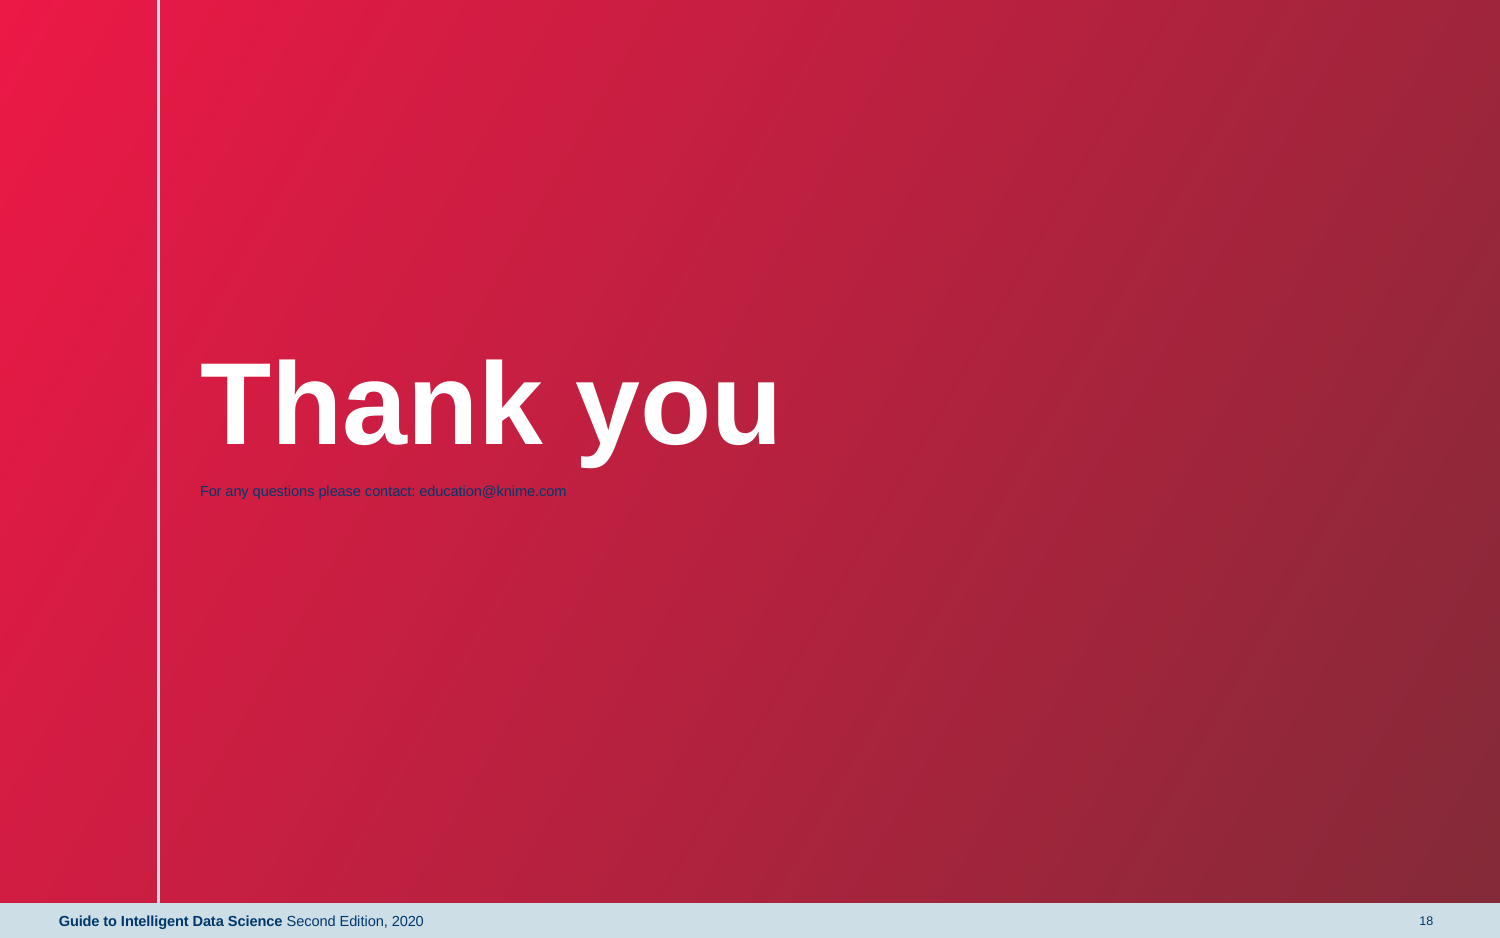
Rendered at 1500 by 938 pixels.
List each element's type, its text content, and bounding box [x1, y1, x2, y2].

footer For any questions please contact: education@knime.com [200, 480, 1402, 520]
slide_number 18 [1411, 900, 1442, 938]
title Thank you [200, 327, 1402, 469]
